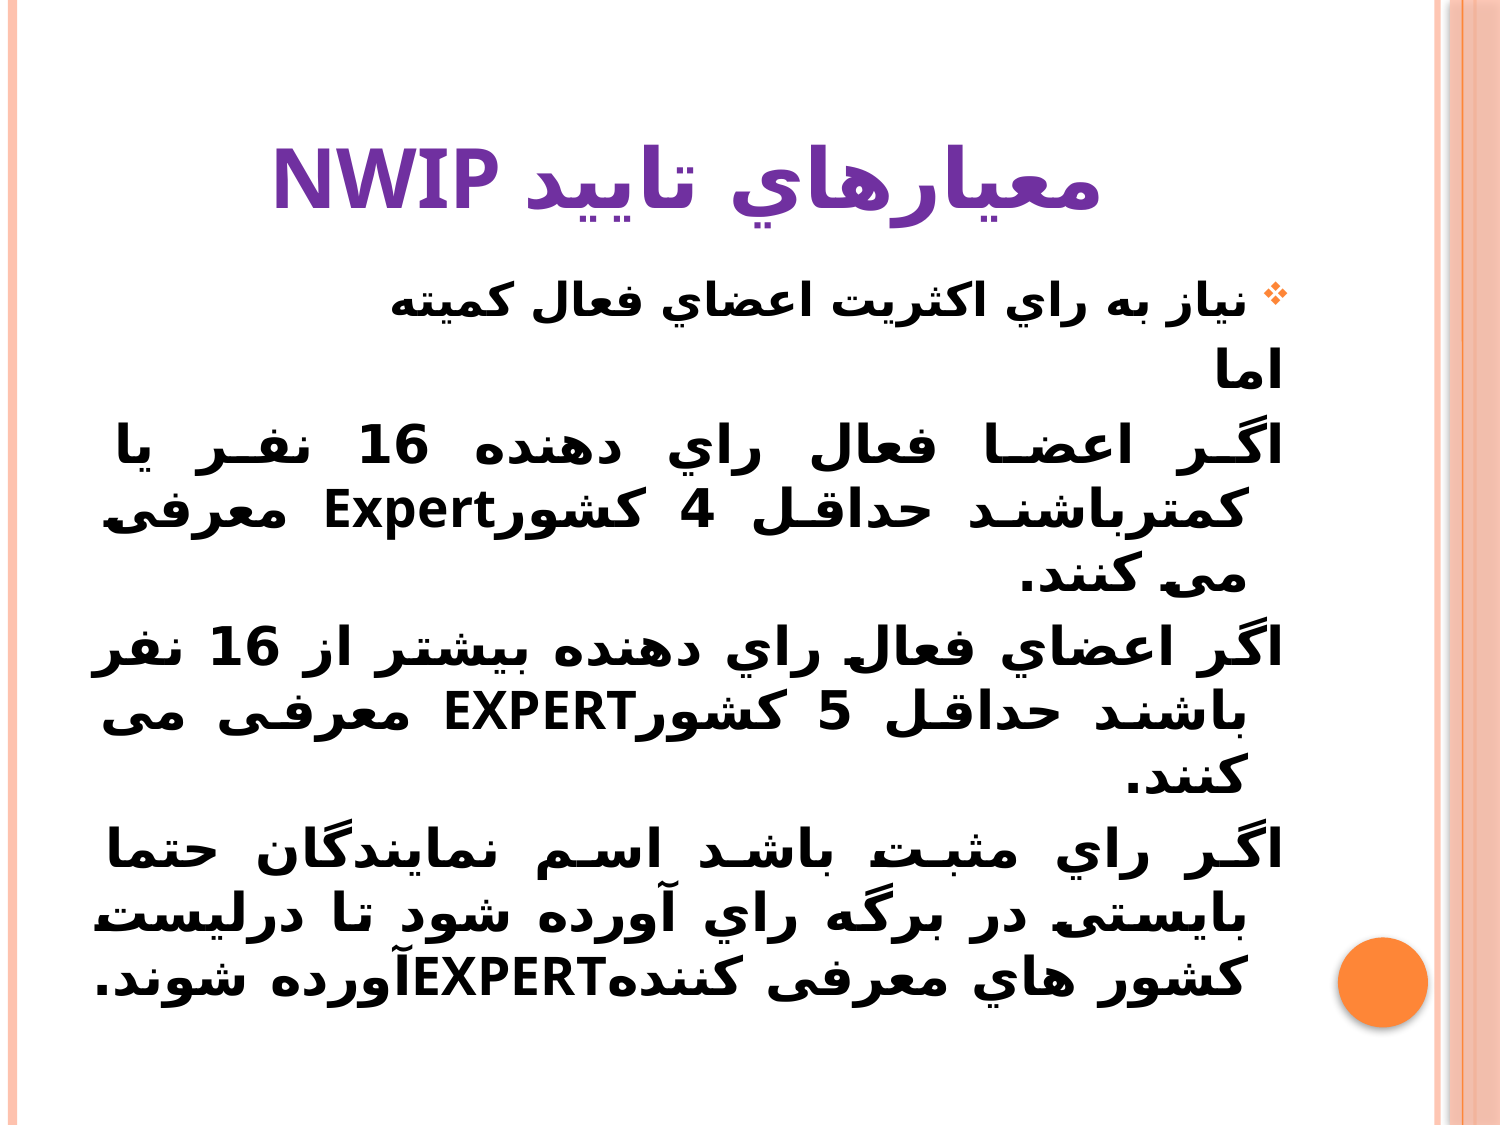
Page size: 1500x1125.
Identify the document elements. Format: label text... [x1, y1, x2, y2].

list نیاز به راي اکثریت اعضاي فعال کمیته اما اگر اعضا فعال راي دهنده 16 نفر یا کمترباشند حداقل 4 کشورExpert معرفی می کنند. اگر اعضاي فعال راي دهنده بیشتر از 16 نفر باشند حداقل 5 کشورEXPERT معرفی می کنند. اگر راي مثبت باشد اسم نمایندگان حتما بایستی در برگه راي آورده شود تا درلیست کشور هاي معرفی کنندهEXPERTآورده شوند. [75, 262, 1300, 1062]
title NWIP معیارهاي تایید [75, 45, 1300, 233]
